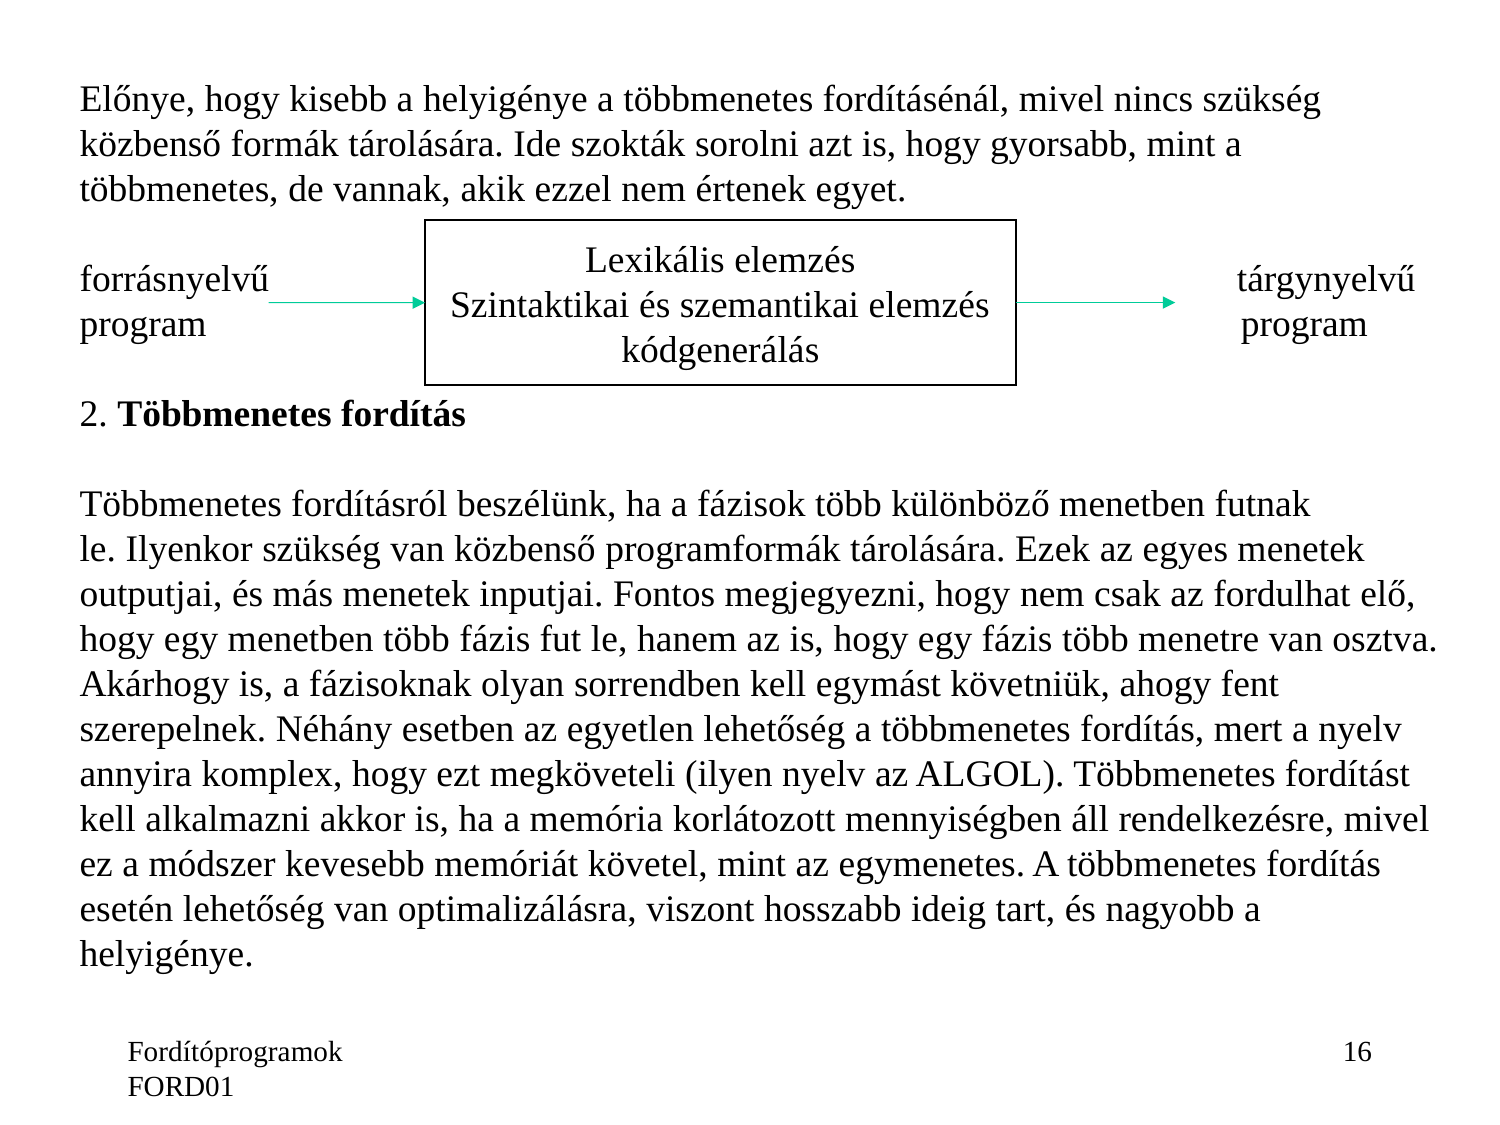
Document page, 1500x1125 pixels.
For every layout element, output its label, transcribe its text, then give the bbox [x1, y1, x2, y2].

slide_number 16 [1074, 1025, 1388, 1100]
slide_number Fordítóprogramok FORD01 [112, 1025, 425, 1100]
text_box Előnye, hogy kisebb a helyigénye a többmenetes fordításénál, mivel nincs szükség közbenső formák tárolására. Ide szokták sorolni azt is, hogy gyorsabb, mint a többmenetes, de vannak, akik ezzel nem értenek egyet. forrásnyelvű tárgynyelvű program program 2. Többmenetes fordítás Többmenetes fordításról beszélünk, ha a fázisok több különböző menetben futnak le. Ilyenkor szükség van közbenső programformák tárolására. Ezek az egyes menetek outputjai, és más menetek inputjai. Fontos megjegyezni, hogy nem csak az fordulhat elő, hogy egy menetben több fázis fut le, hanem az is, hogy egy fázis több menetre van osztva. Akárhogy is, a fázisoknak olyan sorrendben kell egymást követniük, ahogy fent szerepelnek. Néhány esetben az egyetlen lehetőség a többmenetes fordítás, mert a nyelv annyira komplex, hogy ezt megköveteli (ilyen nyelv az ALGOL). Többmenetes fordítást kell alkalmazni akkor is, ha a memória korlátozott mennyiségben áll rendelkezésre, mivel ez a módszer kevesebb memóriát követel, mint az egymenetes. A többmenetes fordítás esetén lehetőség van optimalizálásra, viszont hosszabb ideig tart, és nagyobb a helyigénye. [64, 66, 1471, 982]
text_box Lexikális elemzés Szintaktikai és szemantikai elemzés kódgenerálás [424, 219, 1017, 386]
